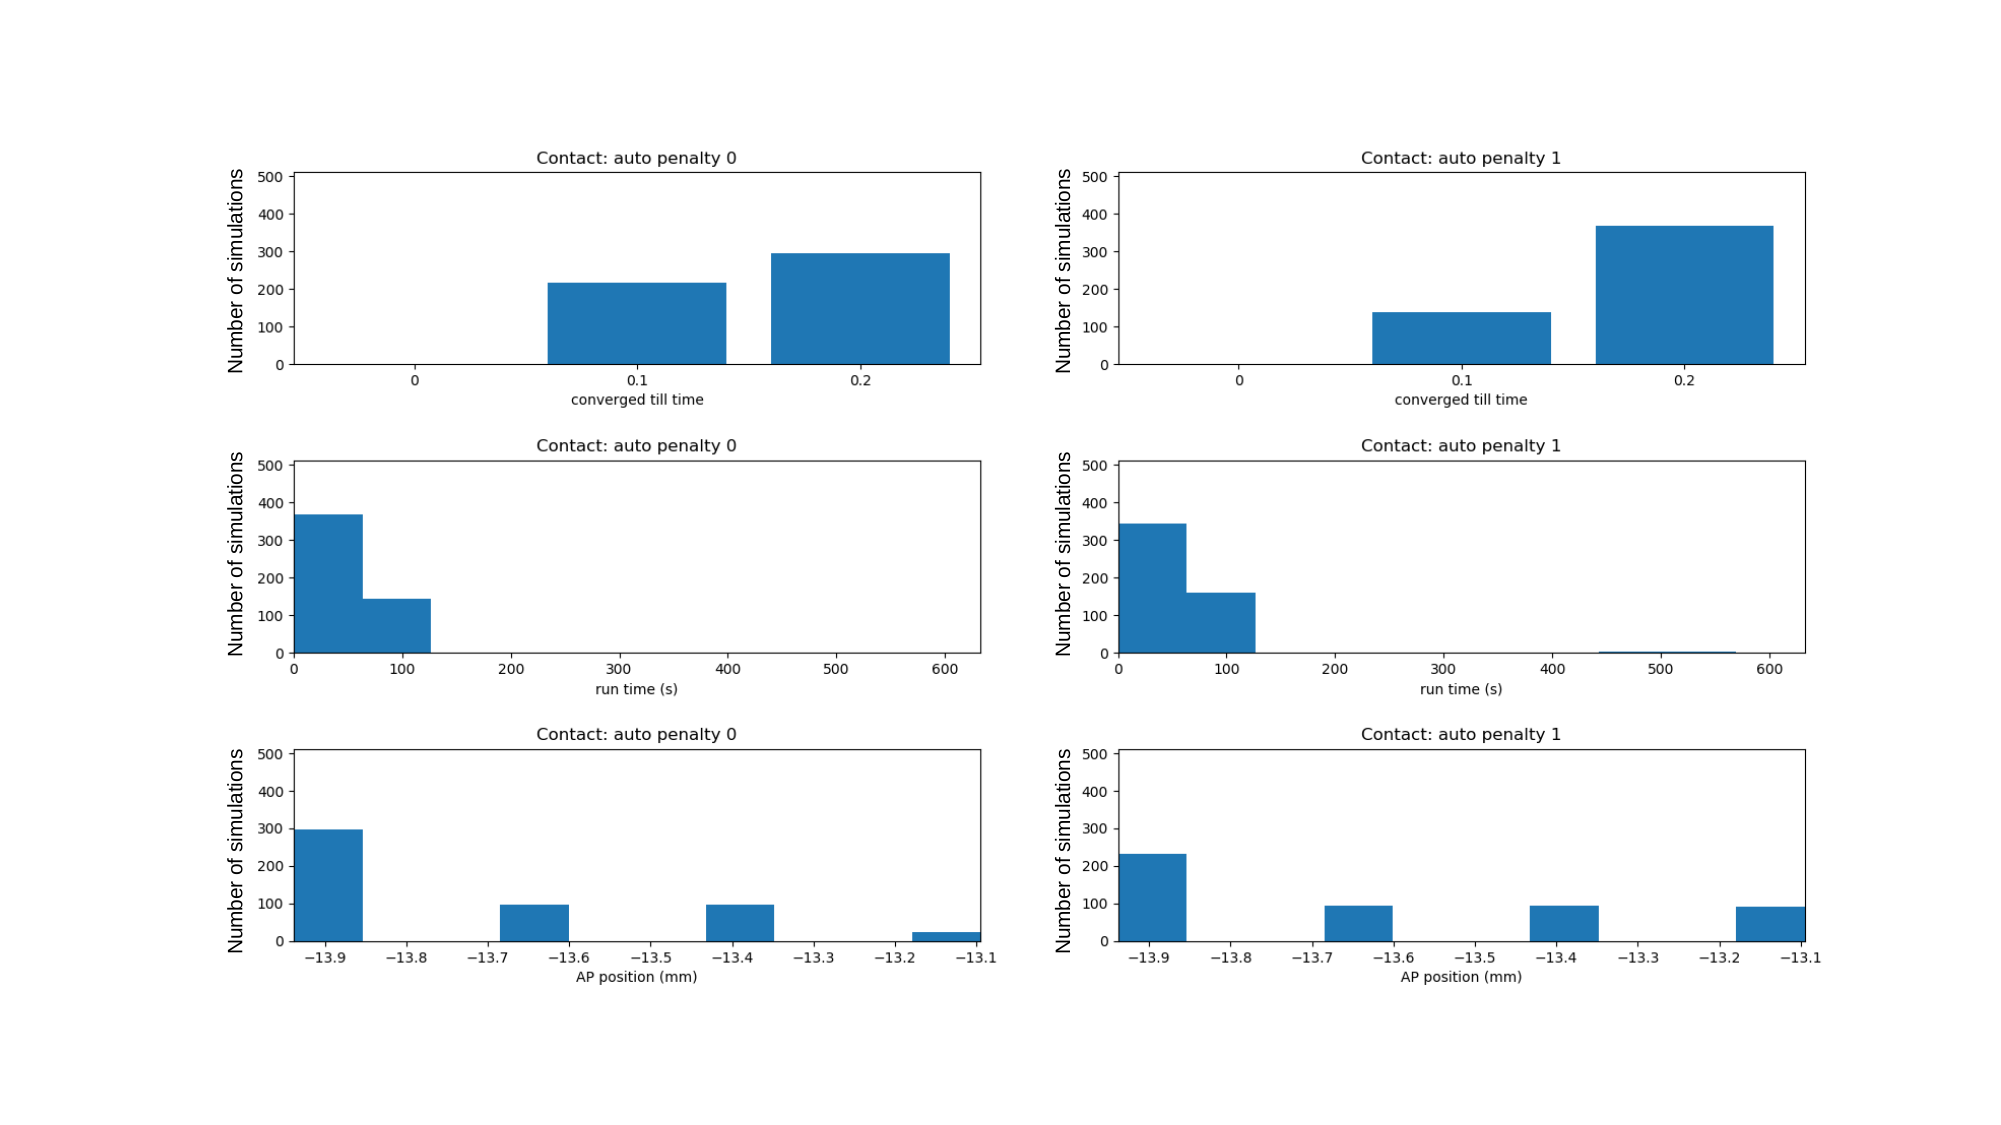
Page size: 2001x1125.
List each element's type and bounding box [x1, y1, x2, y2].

picture [49, 52, 2000, 1051]
